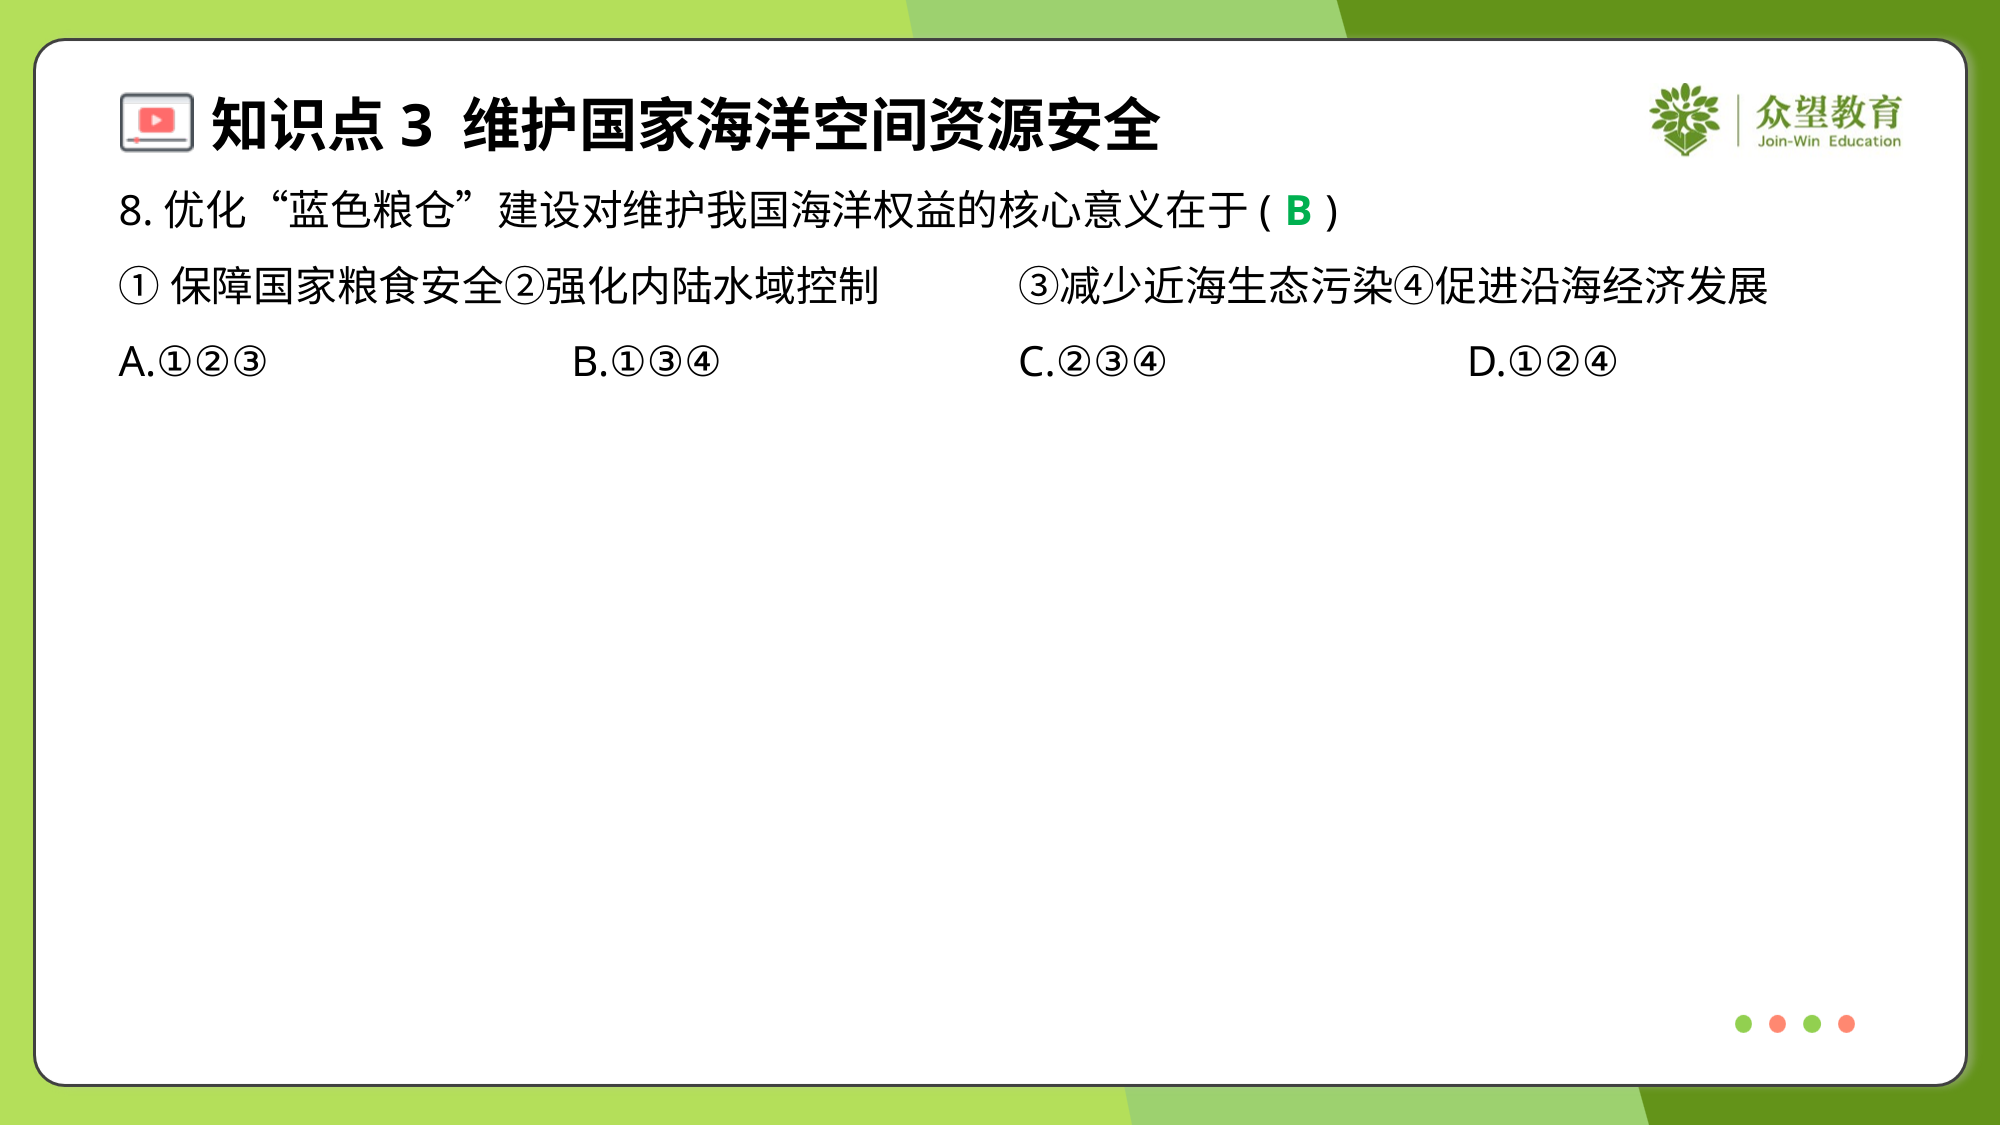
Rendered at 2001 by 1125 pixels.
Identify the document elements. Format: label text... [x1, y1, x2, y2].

picture [0, 0, 2000, 1125]
text_box 8.优化“蓝色粮仓”建设对维护我国海洋权益的核心意义在于( ) [118, 158, 1269, 226]
text_box 8.优化“蓝色粮仓”建设对维护我国海洋权益的核心意义在于( ) [1328, 158, 1883, 226]
text_box ①保障国家粮食安全②强化内陆水域控制 ③减少近海生态污染④促进沿海经济发展 [118, 234, 1883, 302]
text_box B [1269, 158, 1328, 226]
text_box A.①②③ B.①③④ C.②③④ D.①②④ [118, 309, 1883, 377]
